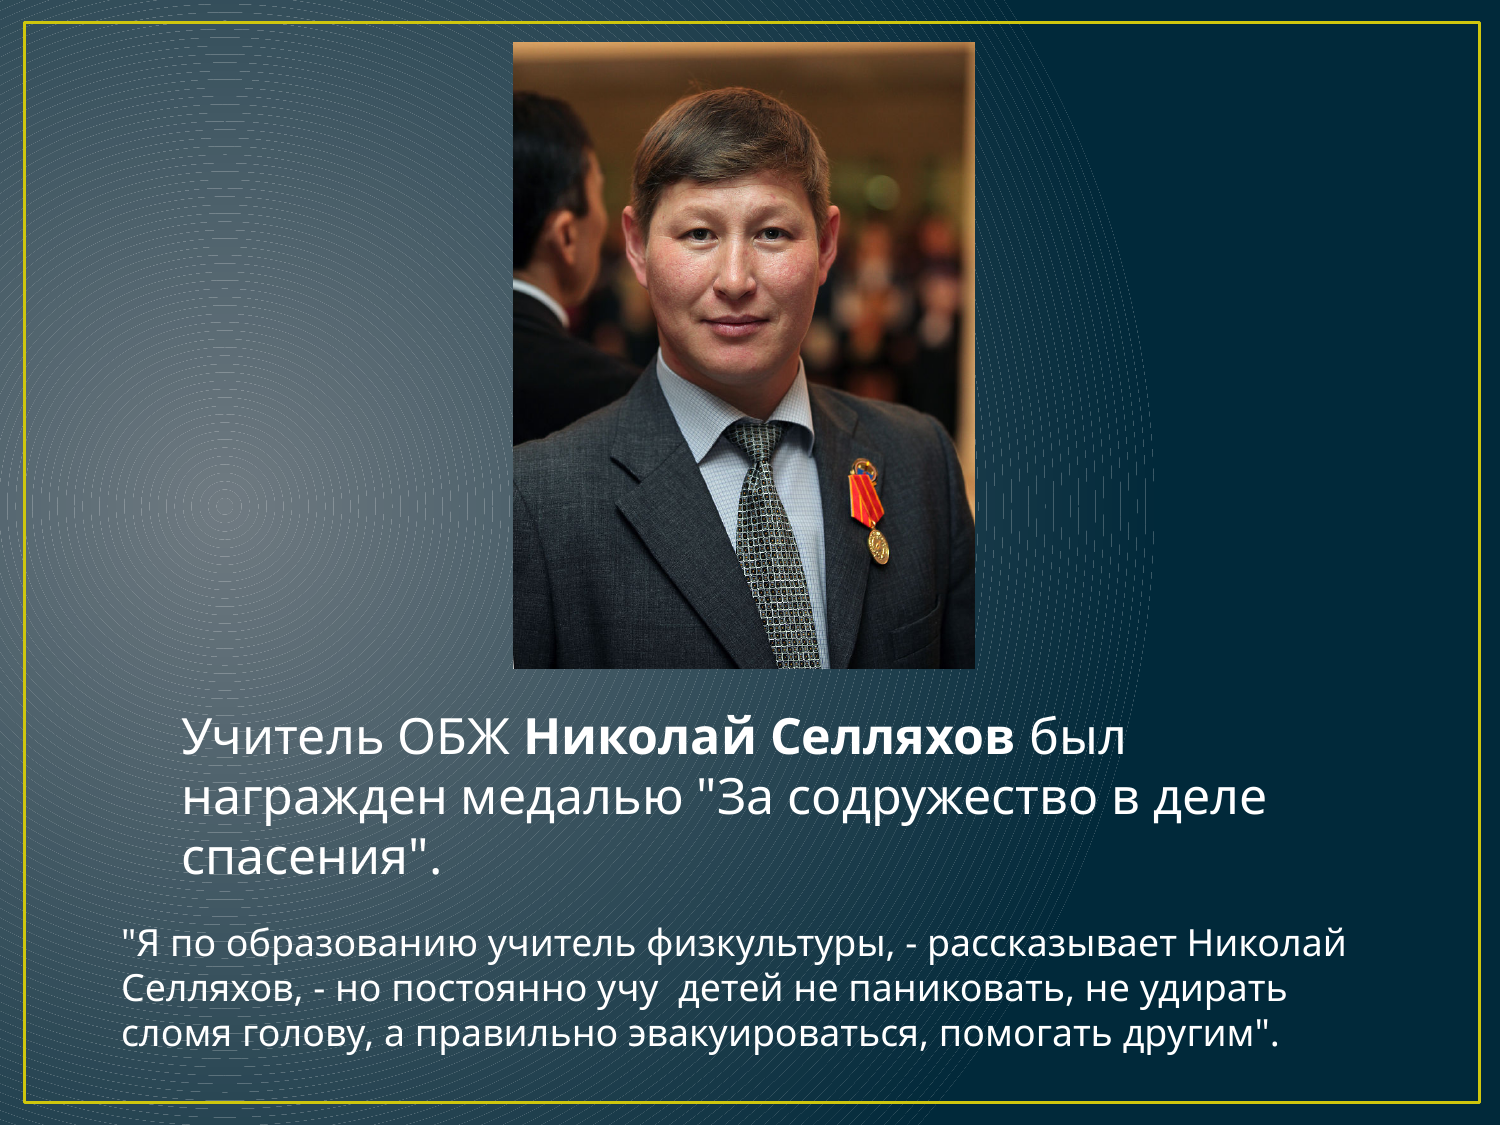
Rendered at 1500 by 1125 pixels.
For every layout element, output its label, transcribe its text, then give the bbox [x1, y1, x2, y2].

text_box Учитель ОБЖ Николай Селляхов был награжден медалью "За содружество в деле спасения". [166, 696, 1322, 892]
text_box "Я по образованию учитель физкультуры, - рассказывает Николай Селляхов, - но постоянно учу детей не паниковать, не удирать сломя голову, а правильно эвакуироваться, помогать другим". [106, 911, 1406, 1062]
picture [513, 42, 975, 670]
